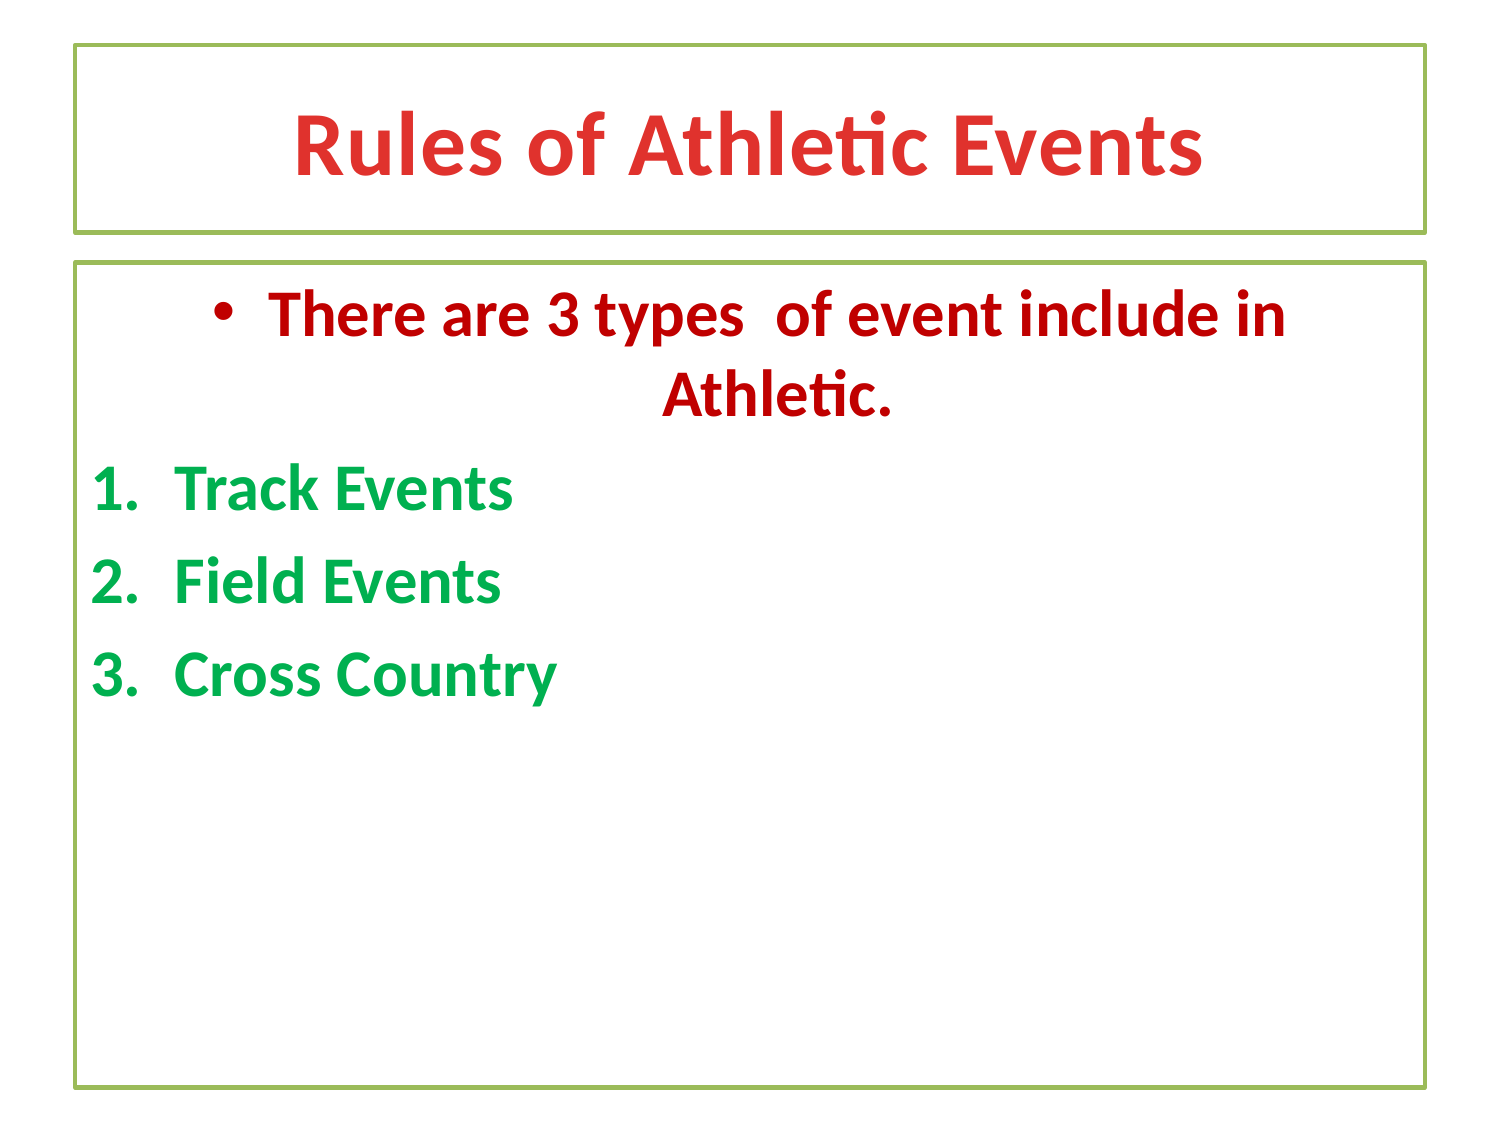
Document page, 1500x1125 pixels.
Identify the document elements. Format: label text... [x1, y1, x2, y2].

list There are 3 types of event include in Athletic. Track Events Field Events Cross Country [73, 260, 1427, 1090]
title Rules of Athletic Events [73, 43, 1427, 235]
